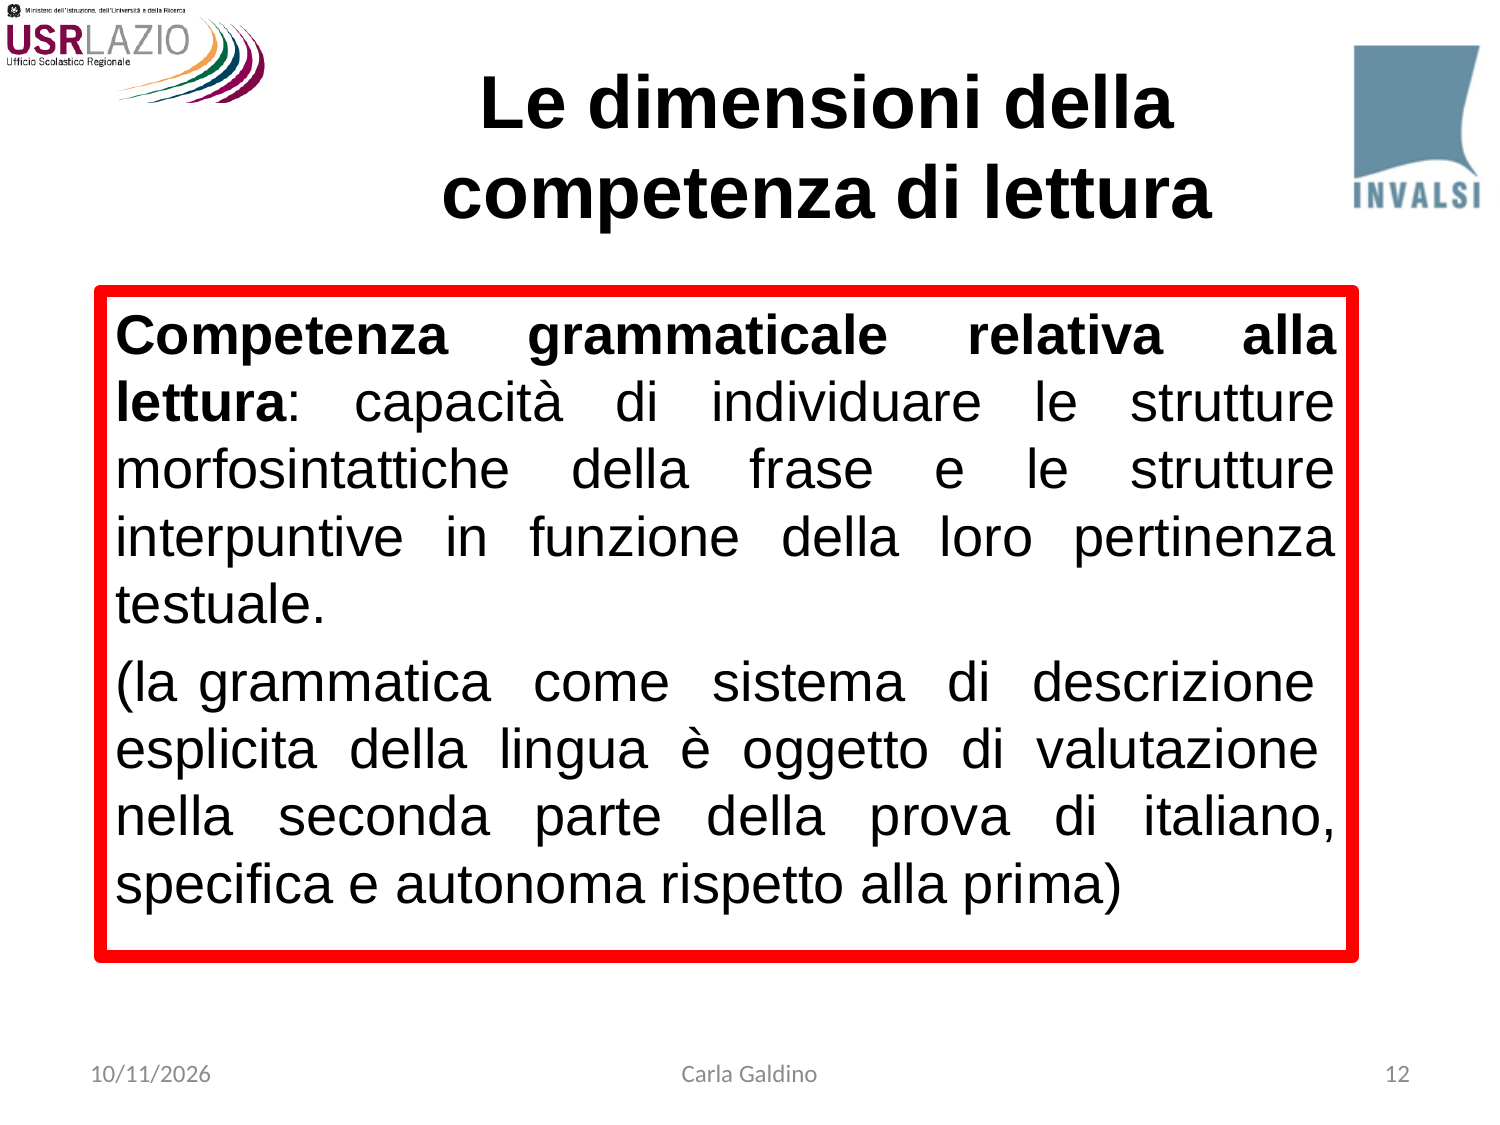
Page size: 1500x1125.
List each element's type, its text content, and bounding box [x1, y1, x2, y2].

slide_number 12 [1074, 1042, 1425, 1103]
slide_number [75, 1042, 425, 1103]
footer Carla Galdino [512, 1042, 988, 1103]
picture [1345, 30, 1500, 224]
title Le dimensioni della competenza di lettura [266, 42, 1388, 244]
list Competenza grammaticale relativa alla lettura: capacità di individuare le strutture morfosintattiche della frase e le strutture interpuntive in funzione della loro pertinenza testuale. (la grammatica come sistema di descrizione esplicita della lingua è oggetto di valutazione nella seconda parte della prova di italiano, specifica e autonoma rispetto alla prima) [100, 290, 1353, 957]
picture [0, 0, 267, 104]
